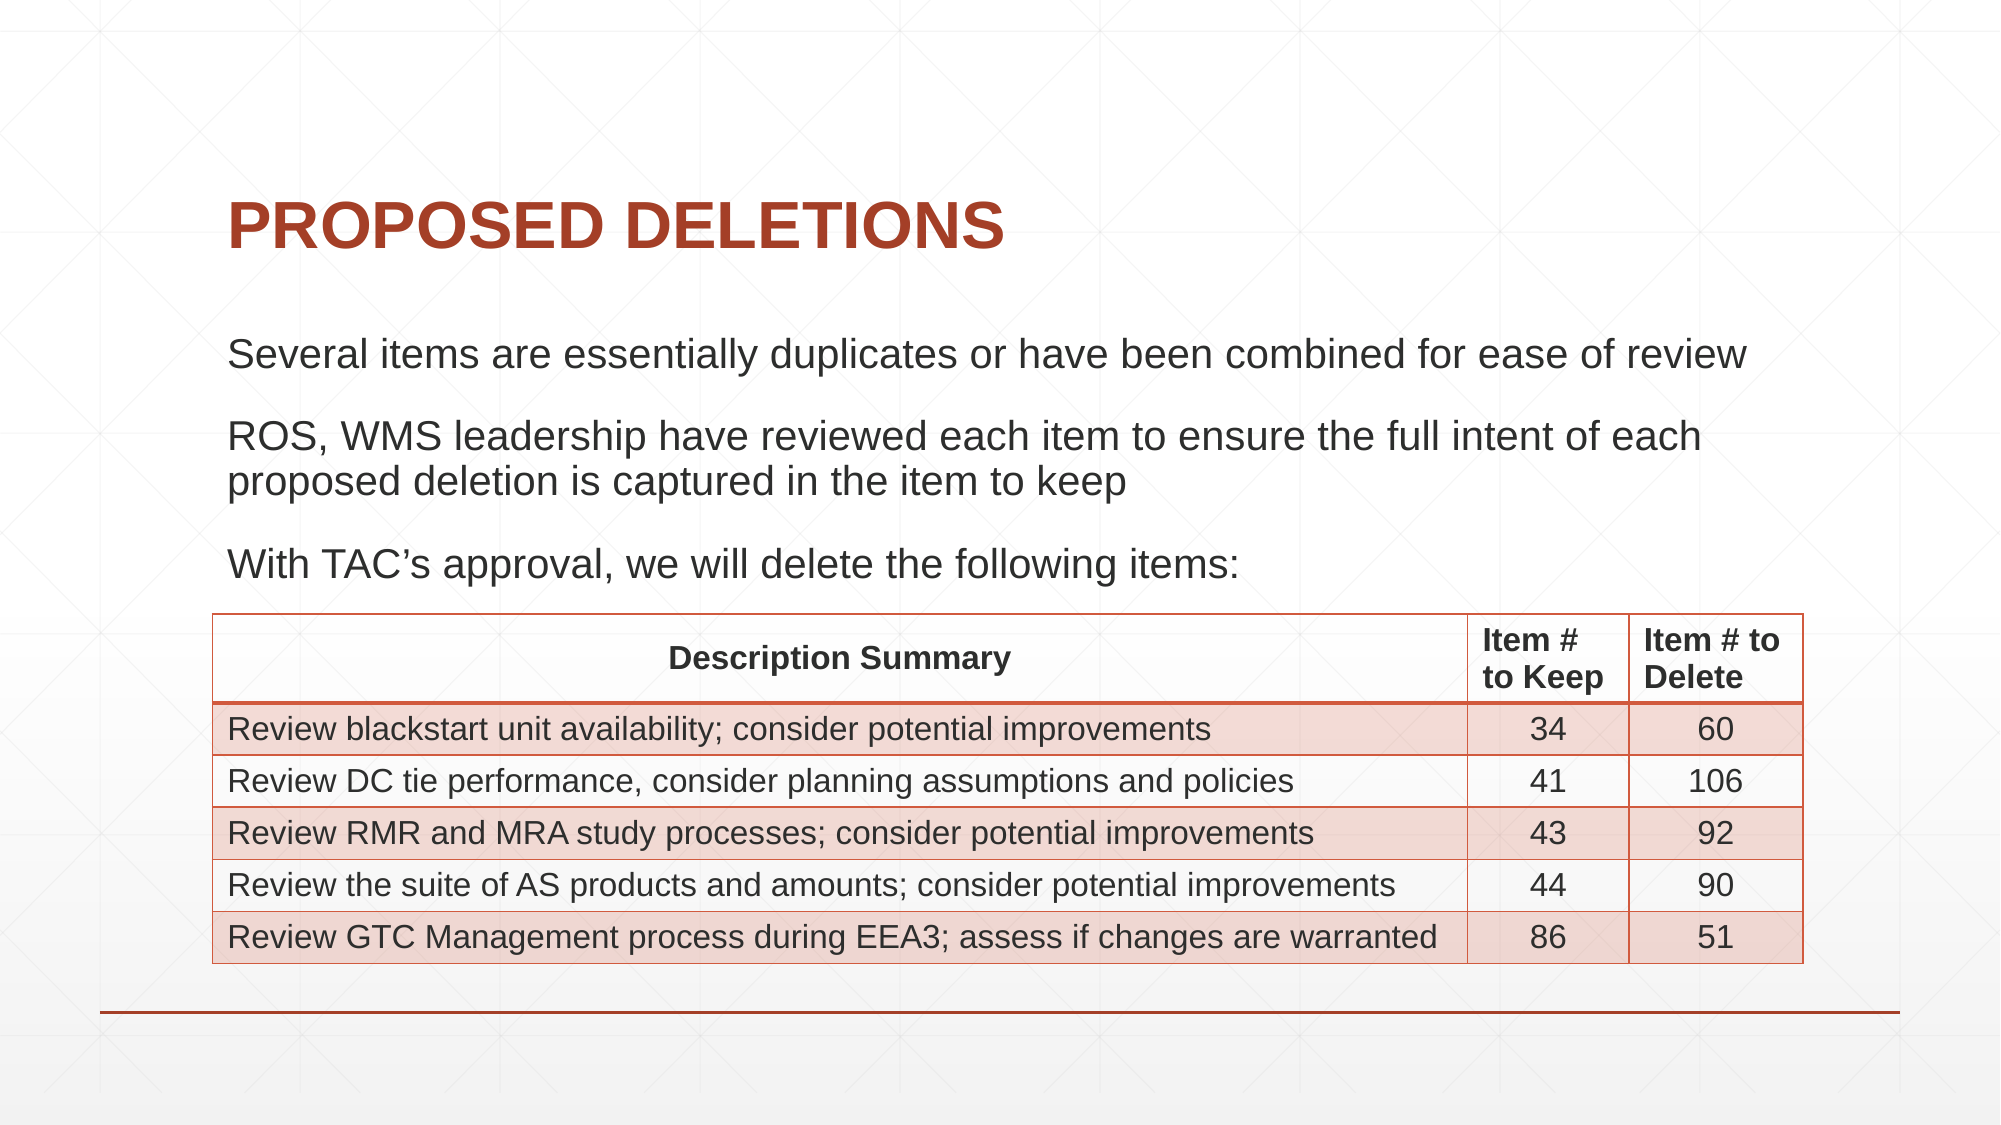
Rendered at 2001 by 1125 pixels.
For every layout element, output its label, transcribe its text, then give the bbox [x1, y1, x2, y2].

table_cell Review DC tie performance, consider planning assumptions and policies [213, 756, 1467, 806]
table_cell 41 [1468, 756, 1628, 806]
table_header Description Summary [213, 615, 1467, 701]
text_box Several items are essentially duplicates or have been combined for ease of review ROS, WMS leadership have reviewed each item to ensure the full intent of each proposed deletion is captured in the item to keep With TAC’s approval, we will delete the following items: [212, 324, 1788, 613]
table_cell Review GTC Management process during EEA3; assess if changes are warranted [213, 912, 1467, 963]
table_cell 43 [1468, 808, 1628, 859]
table_cell 90 [1630, 860, 1802, 911]
table_cell 34 [1468, 705, 1628, 754]
table_header Item # to Delete [1630, 615, 1802, 701]
table_cell Review the suite of AS products and amounts; consider potential improvements [213, 860, 1467, 911]
table_header Item # to Keep [1468, 615, 1628, 701]
table_cell Review blackstart unit availability; consider potential improvements [213, 705, 1467, 754]
table_cell 44 [1468, 860, 1628, 911]
table_cell 60 [1630, 705, 1802, 754]
table_cell 51 [1630, 912, 1802, 963]
table_cell Review RMR and MRA study processes; consider potential improvements [213, 808, 1467, 859]
table_cell 86 [1468, 912, 1628, 963]
title PROPOSED DELETIONS [212, 82, 1788, 271]
table_cell 92 [1630, 808, 1802, 859]
table_cell 106 [1630, 756, 1802, 806]
